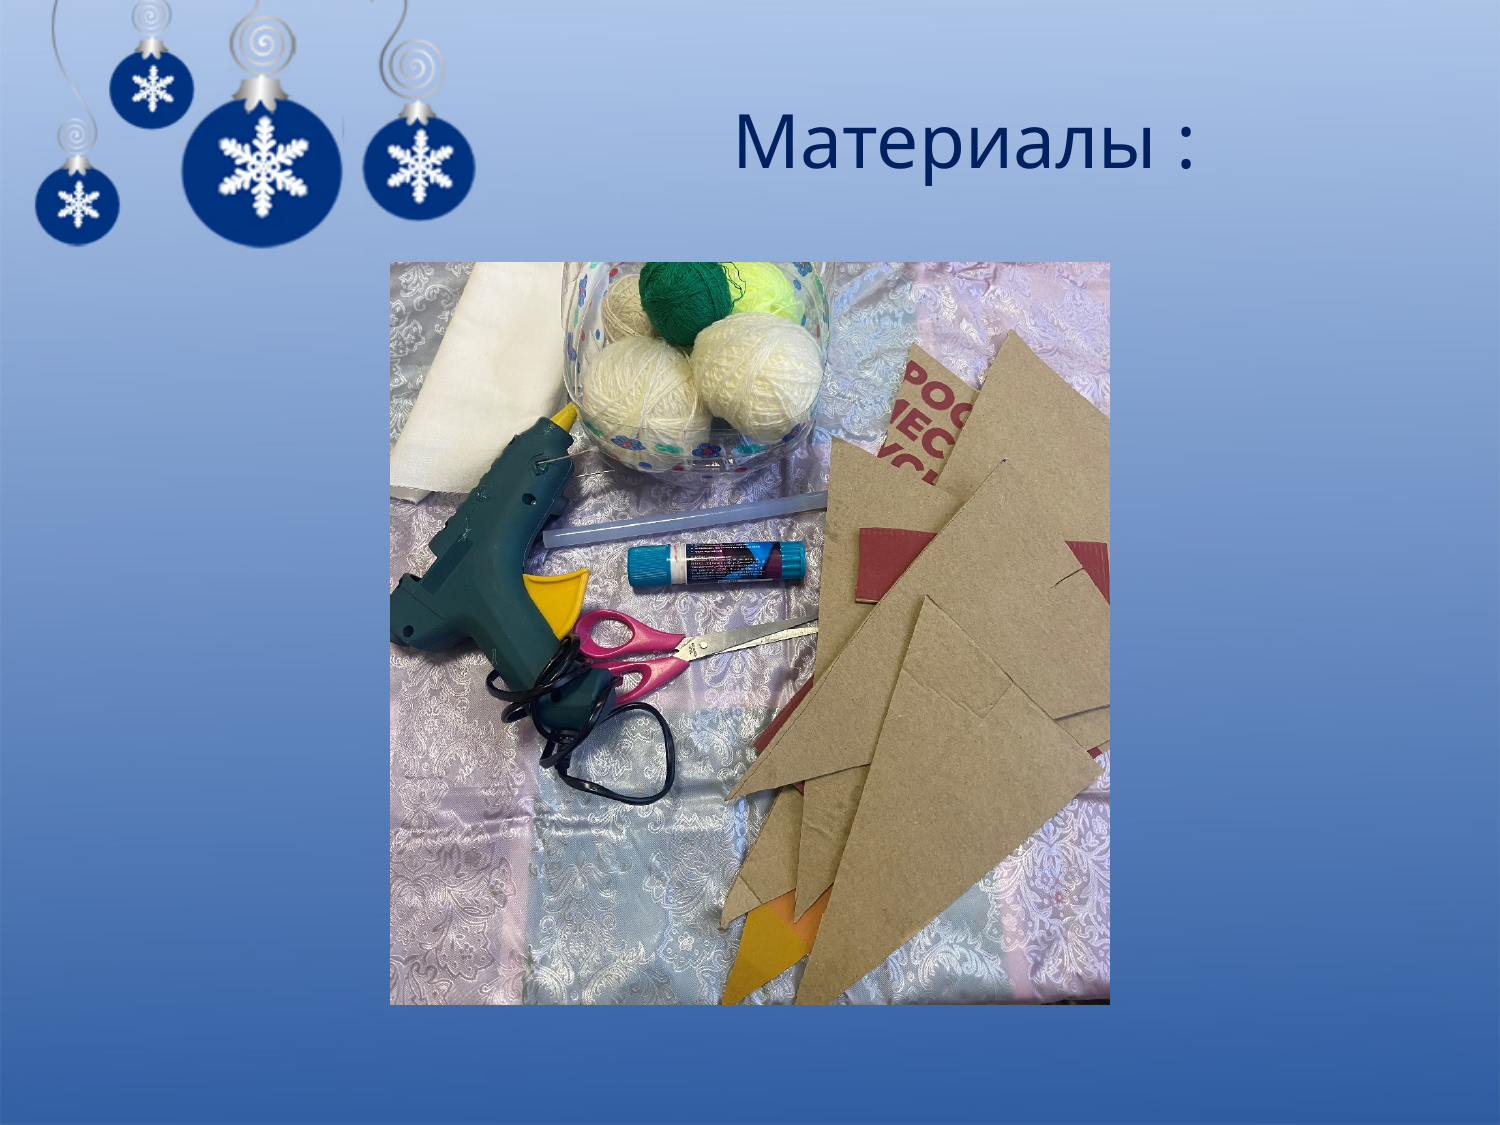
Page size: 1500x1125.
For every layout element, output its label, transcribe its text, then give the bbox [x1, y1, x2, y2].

picture [0, 0, 1500, 1125]
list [389, 262, 1111, 1006]
title Материалы : [503, 45, 1425, 233]
